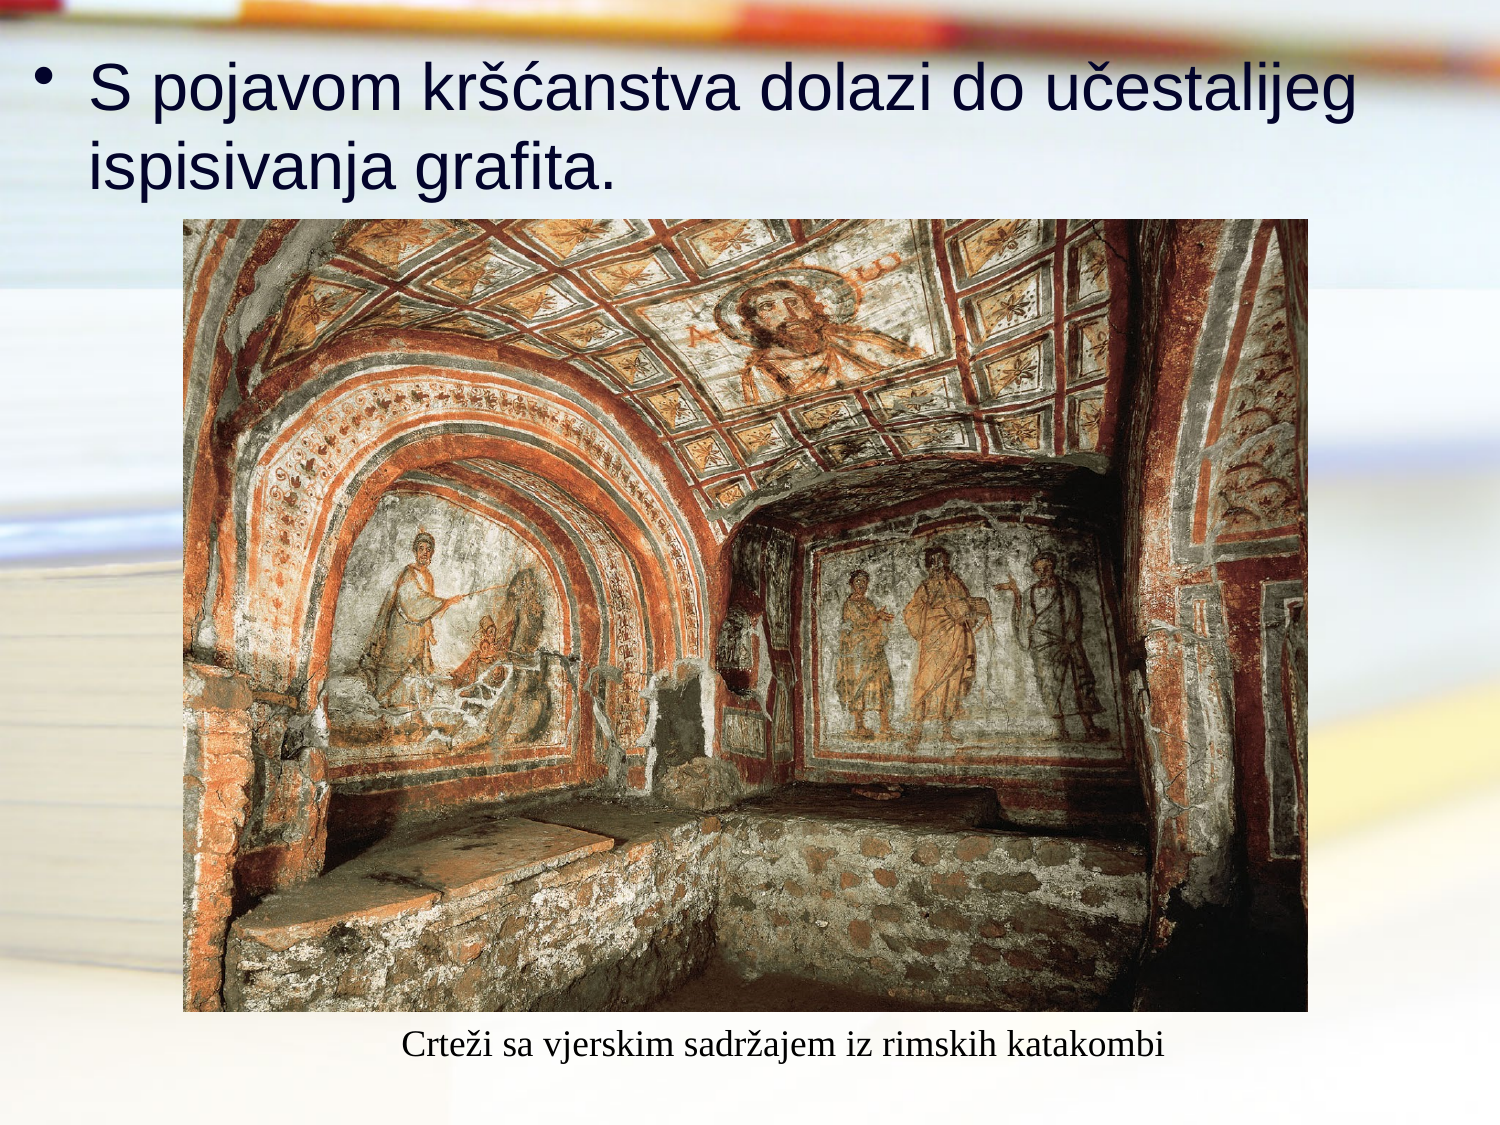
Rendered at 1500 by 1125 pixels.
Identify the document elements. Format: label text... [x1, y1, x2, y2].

picture [0, 0, 1500, 1125]
list S pojavom kršćanstva dolazi do učestalijeg ispisivanja grafita. [17, 35, 1500, 308]
text_box Crteži sa vjerskim sadržajem iz rimskih katakombi [386, 1012, 1182, 1072]
